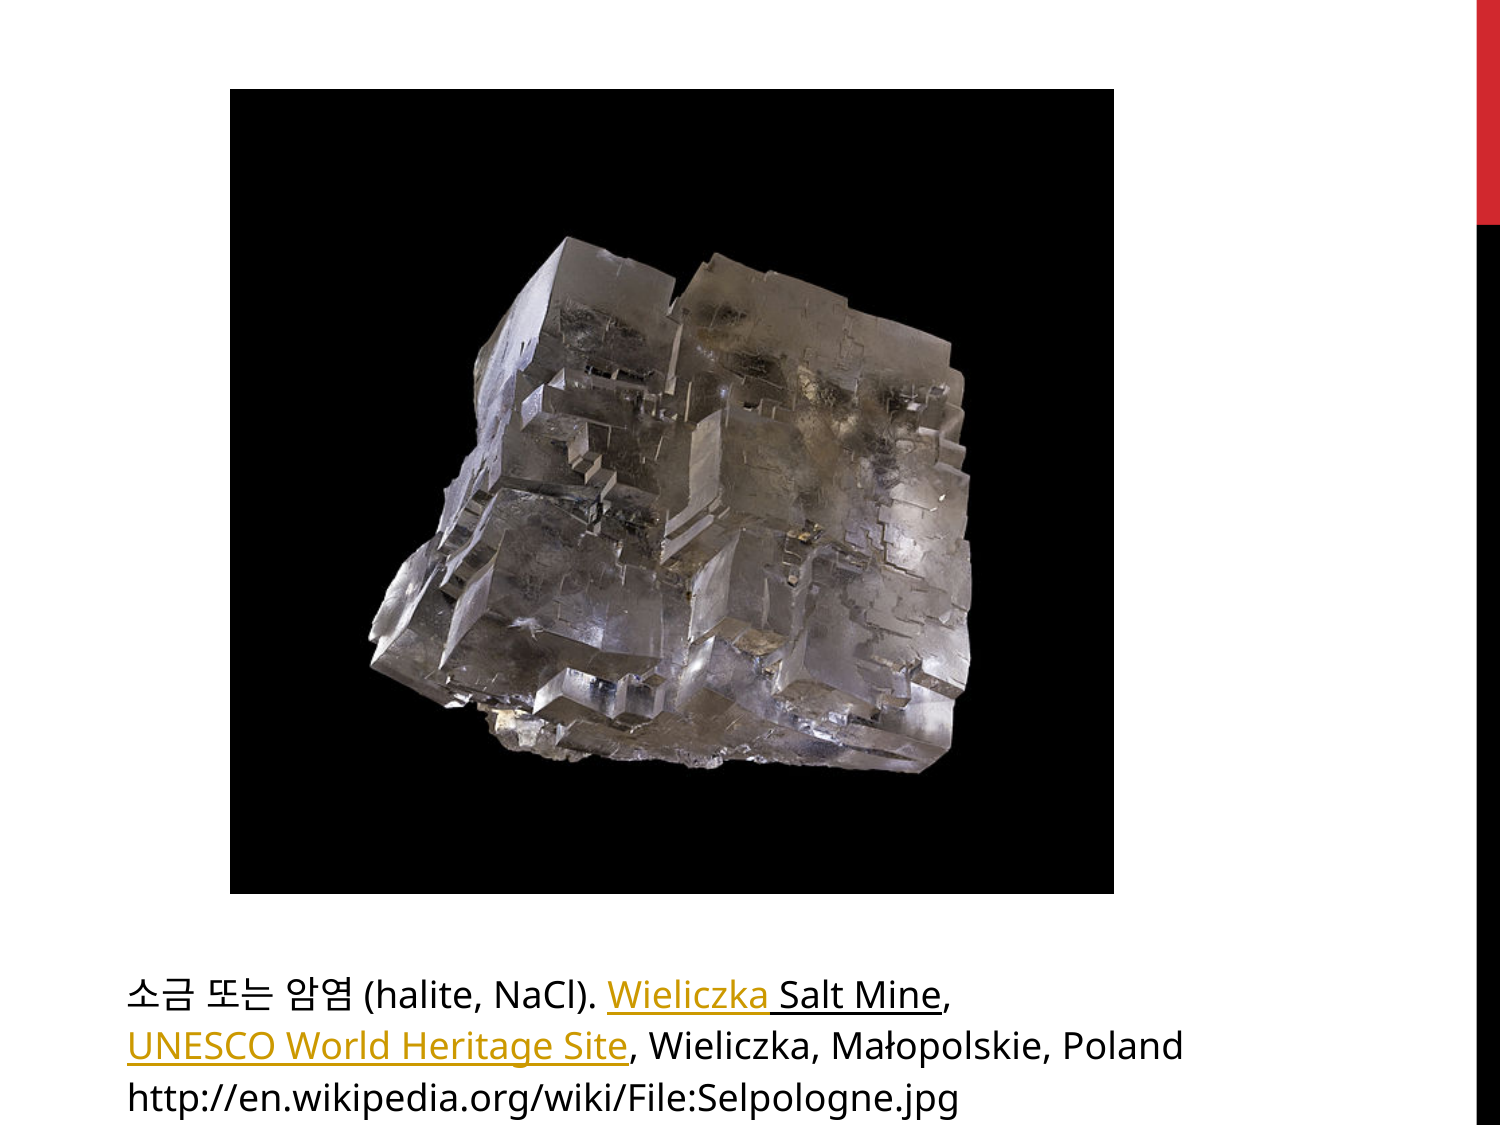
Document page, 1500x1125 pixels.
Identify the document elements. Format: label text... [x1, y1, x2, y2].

text_box 소금 또는 암염(halite, NaCl). Wieliczka Salt Mine, UNESCO World Heritage Site, Wieliczka, Małopolskie, Poland http://en.wikipedia.org/wiki/File:Selpologne.jpg [112, 964, 1306, 1125]
picture [230, 89, 1114, 894]
